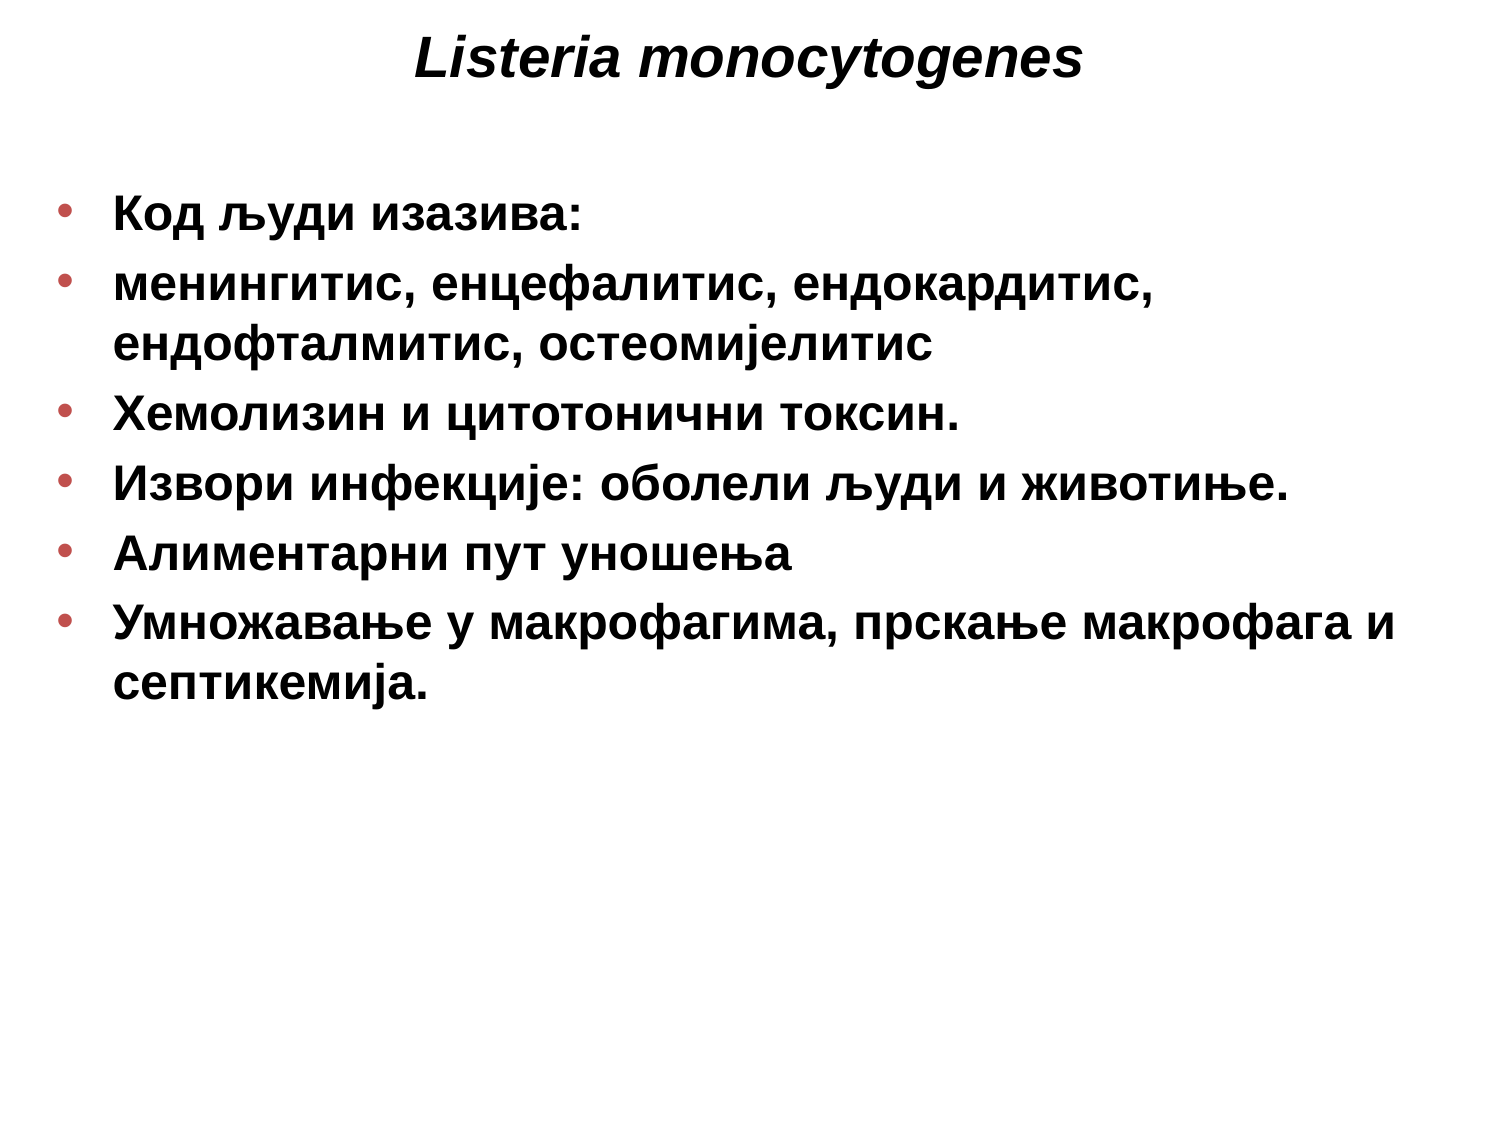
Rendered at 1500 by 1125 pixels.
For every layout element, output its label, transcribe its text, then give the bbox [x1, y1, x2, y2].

title Listeria monocytogenes [74, 0, 1426, 148]
list Код људи изазива: менингитис, енцефалитис, ендокардитис, ендофталмитис, остеомијелитис Хемолизин и цитотонични токсин. Извори инфекције: оболели људи и животиње. Алиментарни пут уношења Умножавање у макрофагима, прскање макрофага и септикемија. [40, 172, 1500, 1125]
